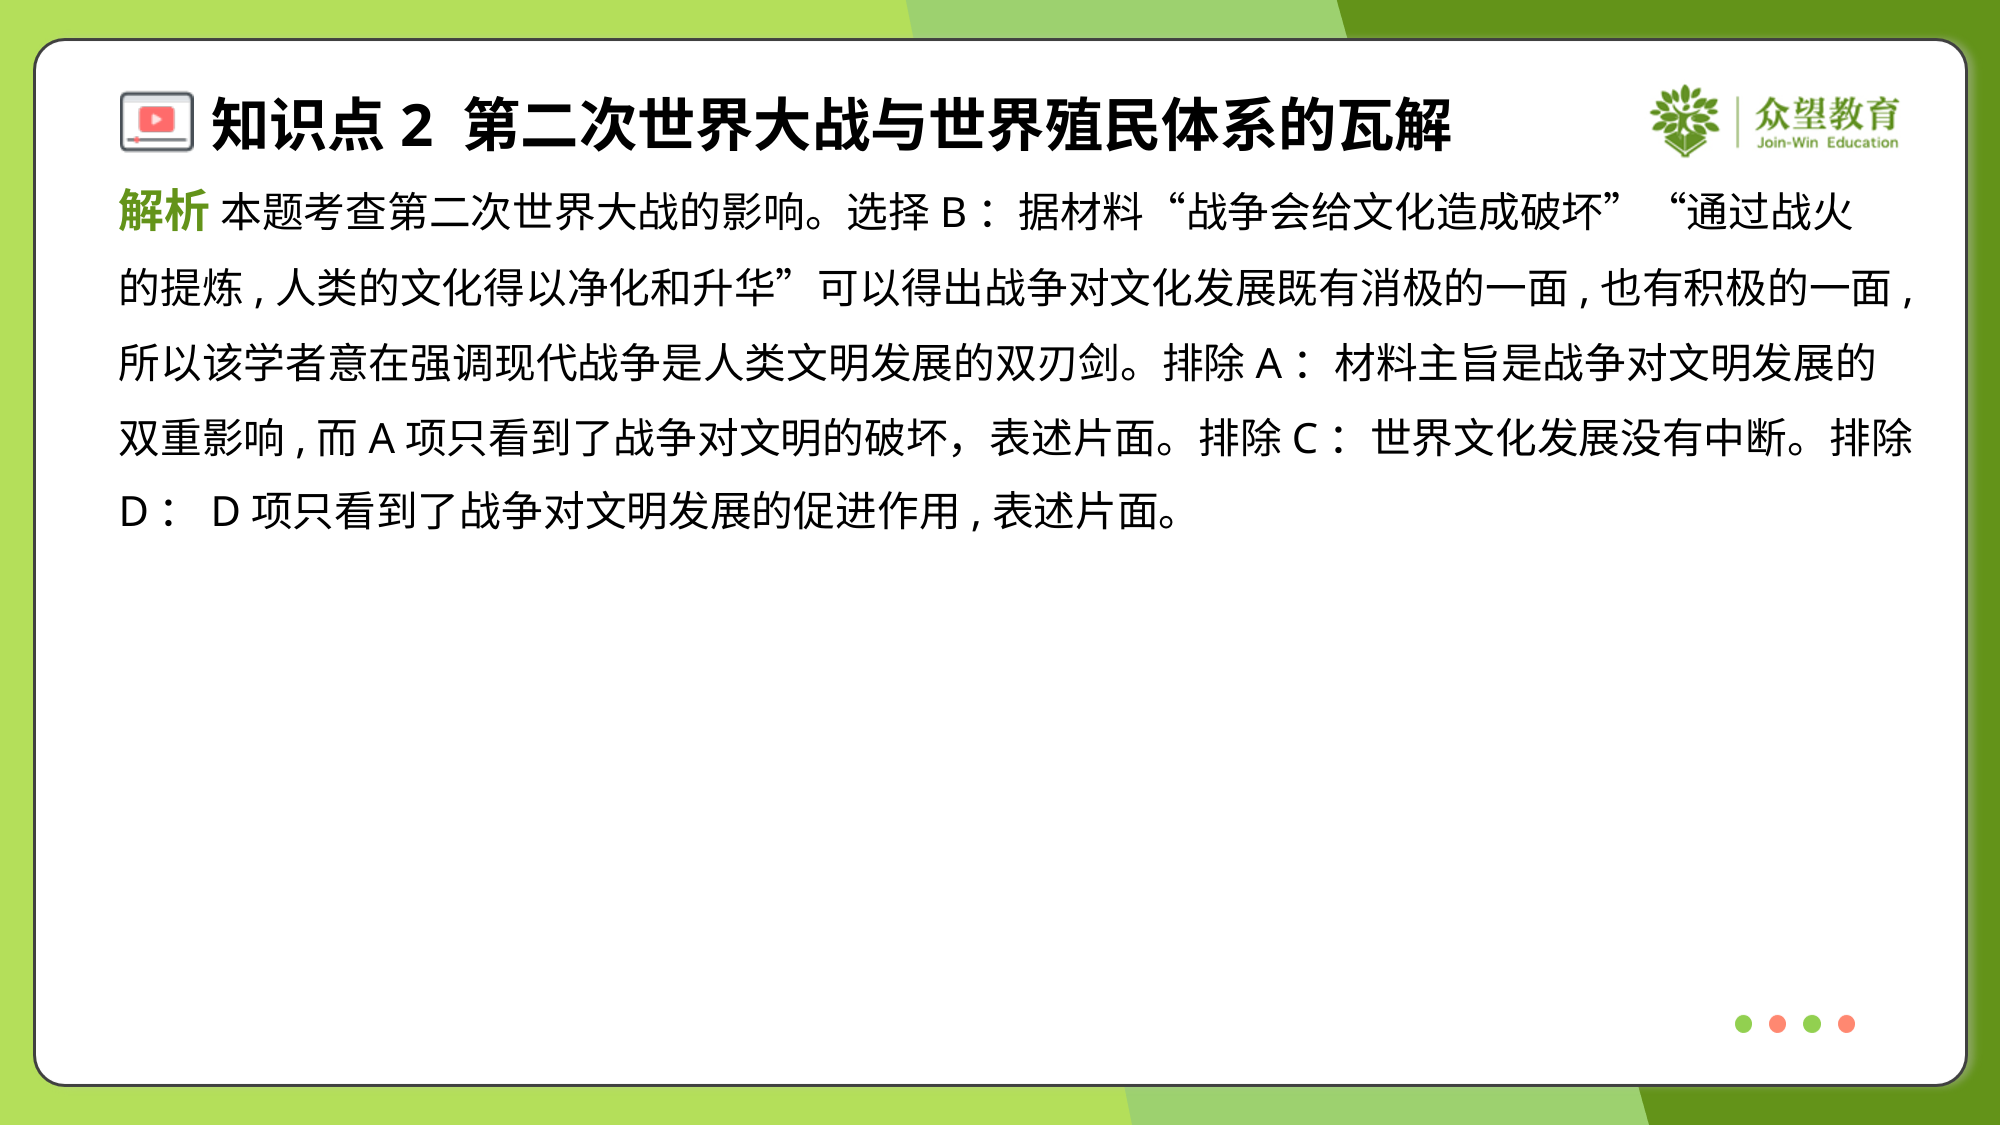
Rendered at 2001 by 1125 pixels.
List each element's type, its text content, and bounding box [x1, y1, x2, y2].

picture [0, 0, 2000, 1125]
text_box 解析 本题考查第二次世界大战的影响。选择B：据材料“战争会给文化造成破坏”“通过战火 的提炼,人类的文化得以净化和升华”可以得出战争对文化发展既有消极的一面,也有积极的一面, 所以该学者意在强调现代战争是人类文明发展的双刃剑。排除A：材料主旨是战争对文明发展的 双重影响,而A项只看到了战争对文明的破坏，表述片面。排除C：世界文化发展没有中断。排除 D：D项只看到了战争对文明发展的促进作用,表述片面。 [118, 159, 1883, 527]
